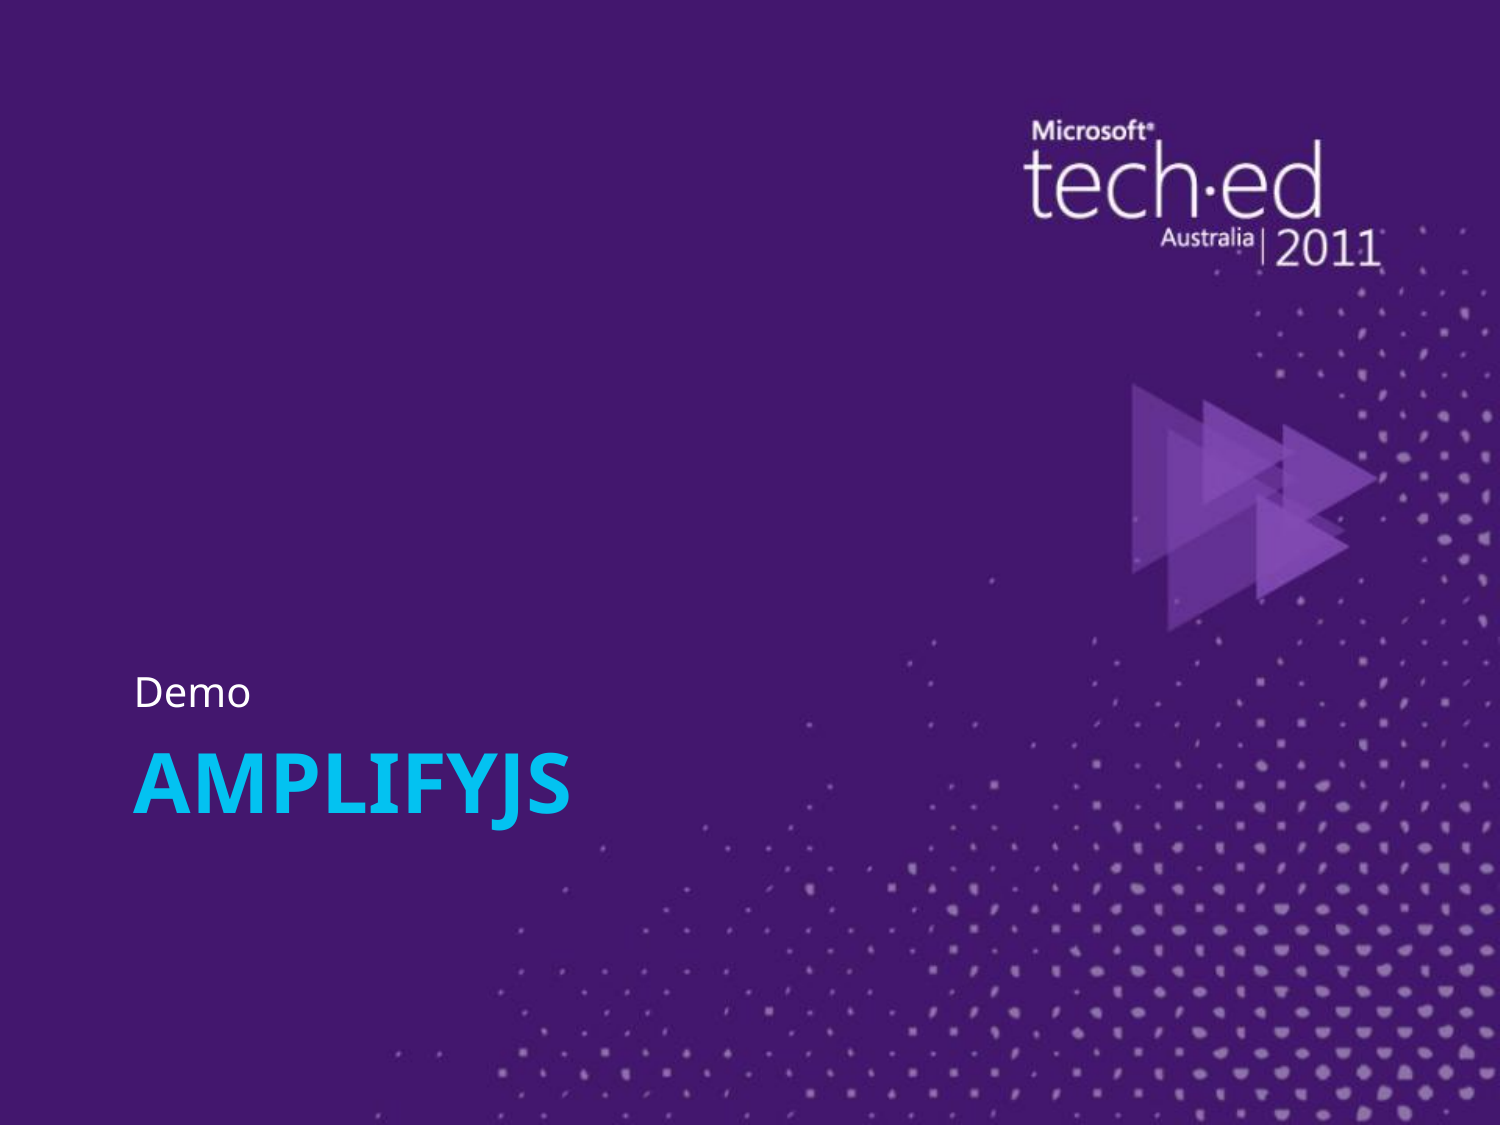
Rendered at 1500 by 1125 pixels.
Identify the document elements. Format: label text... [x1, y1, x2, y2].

list Demo [118, 476, 1394, 723]
picture [0, 0, 1500, 1125]
title AmplifyJS [118, 723, 1394, 947]
